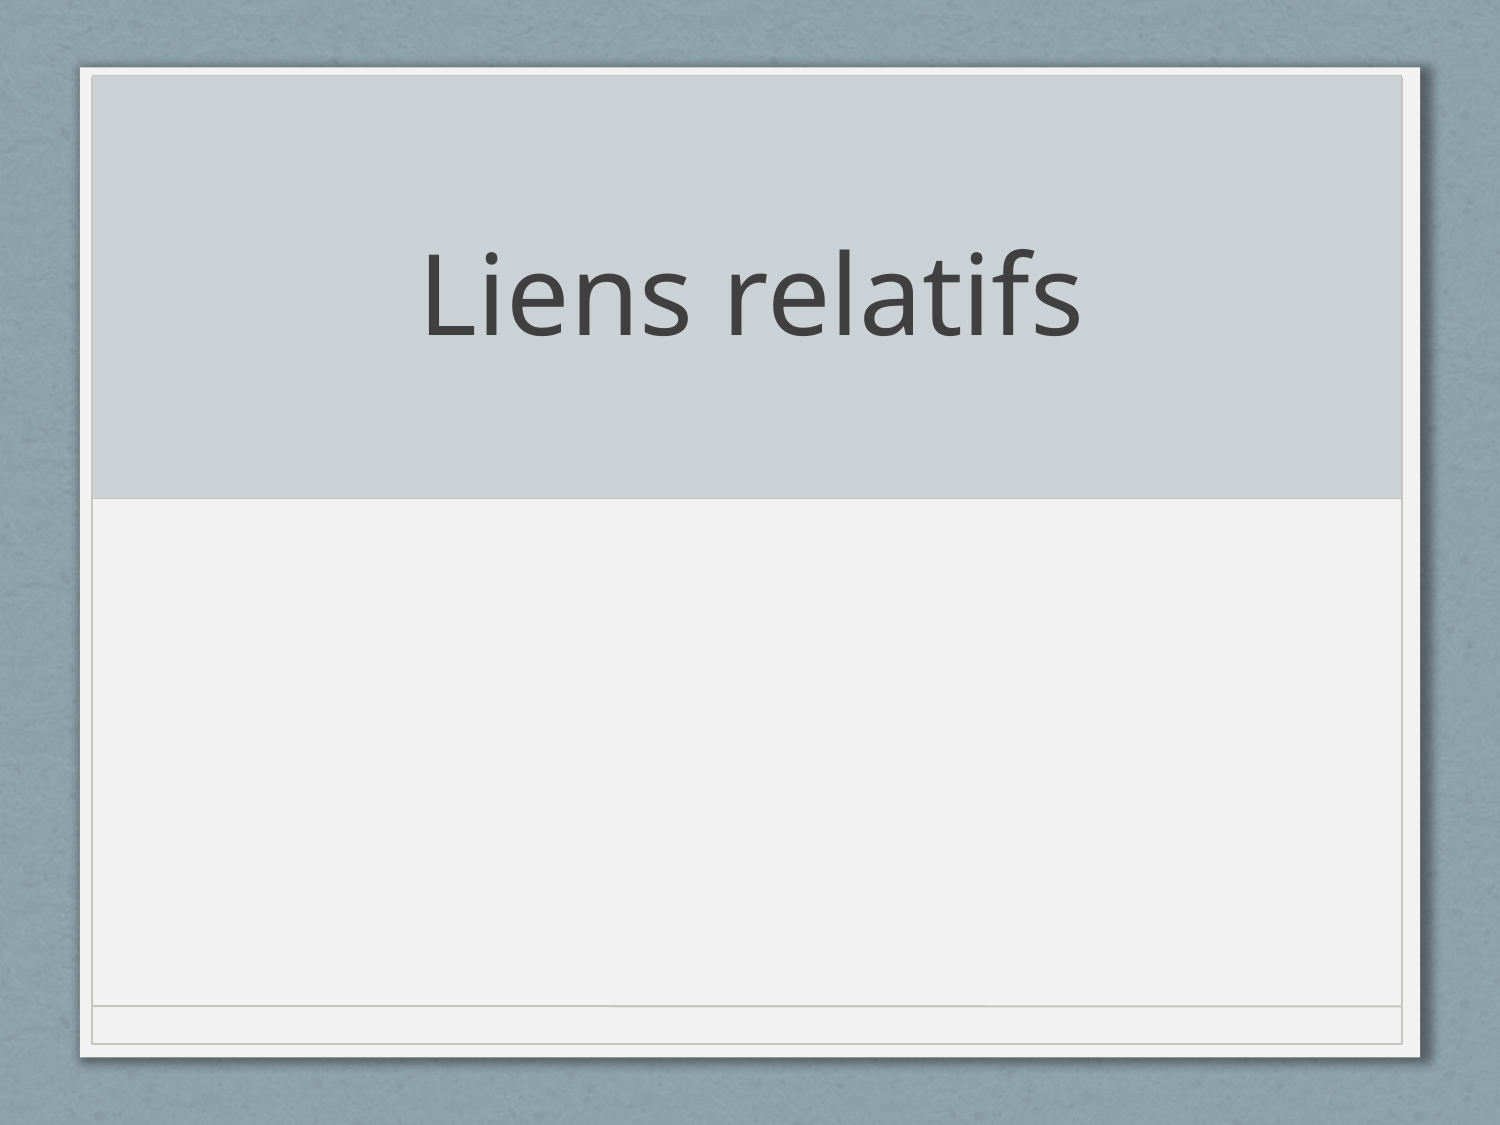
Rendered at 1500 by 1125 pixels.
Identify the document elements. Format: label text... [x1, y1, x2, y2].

title Liens relatifs [150, 184, 1355, 500]
